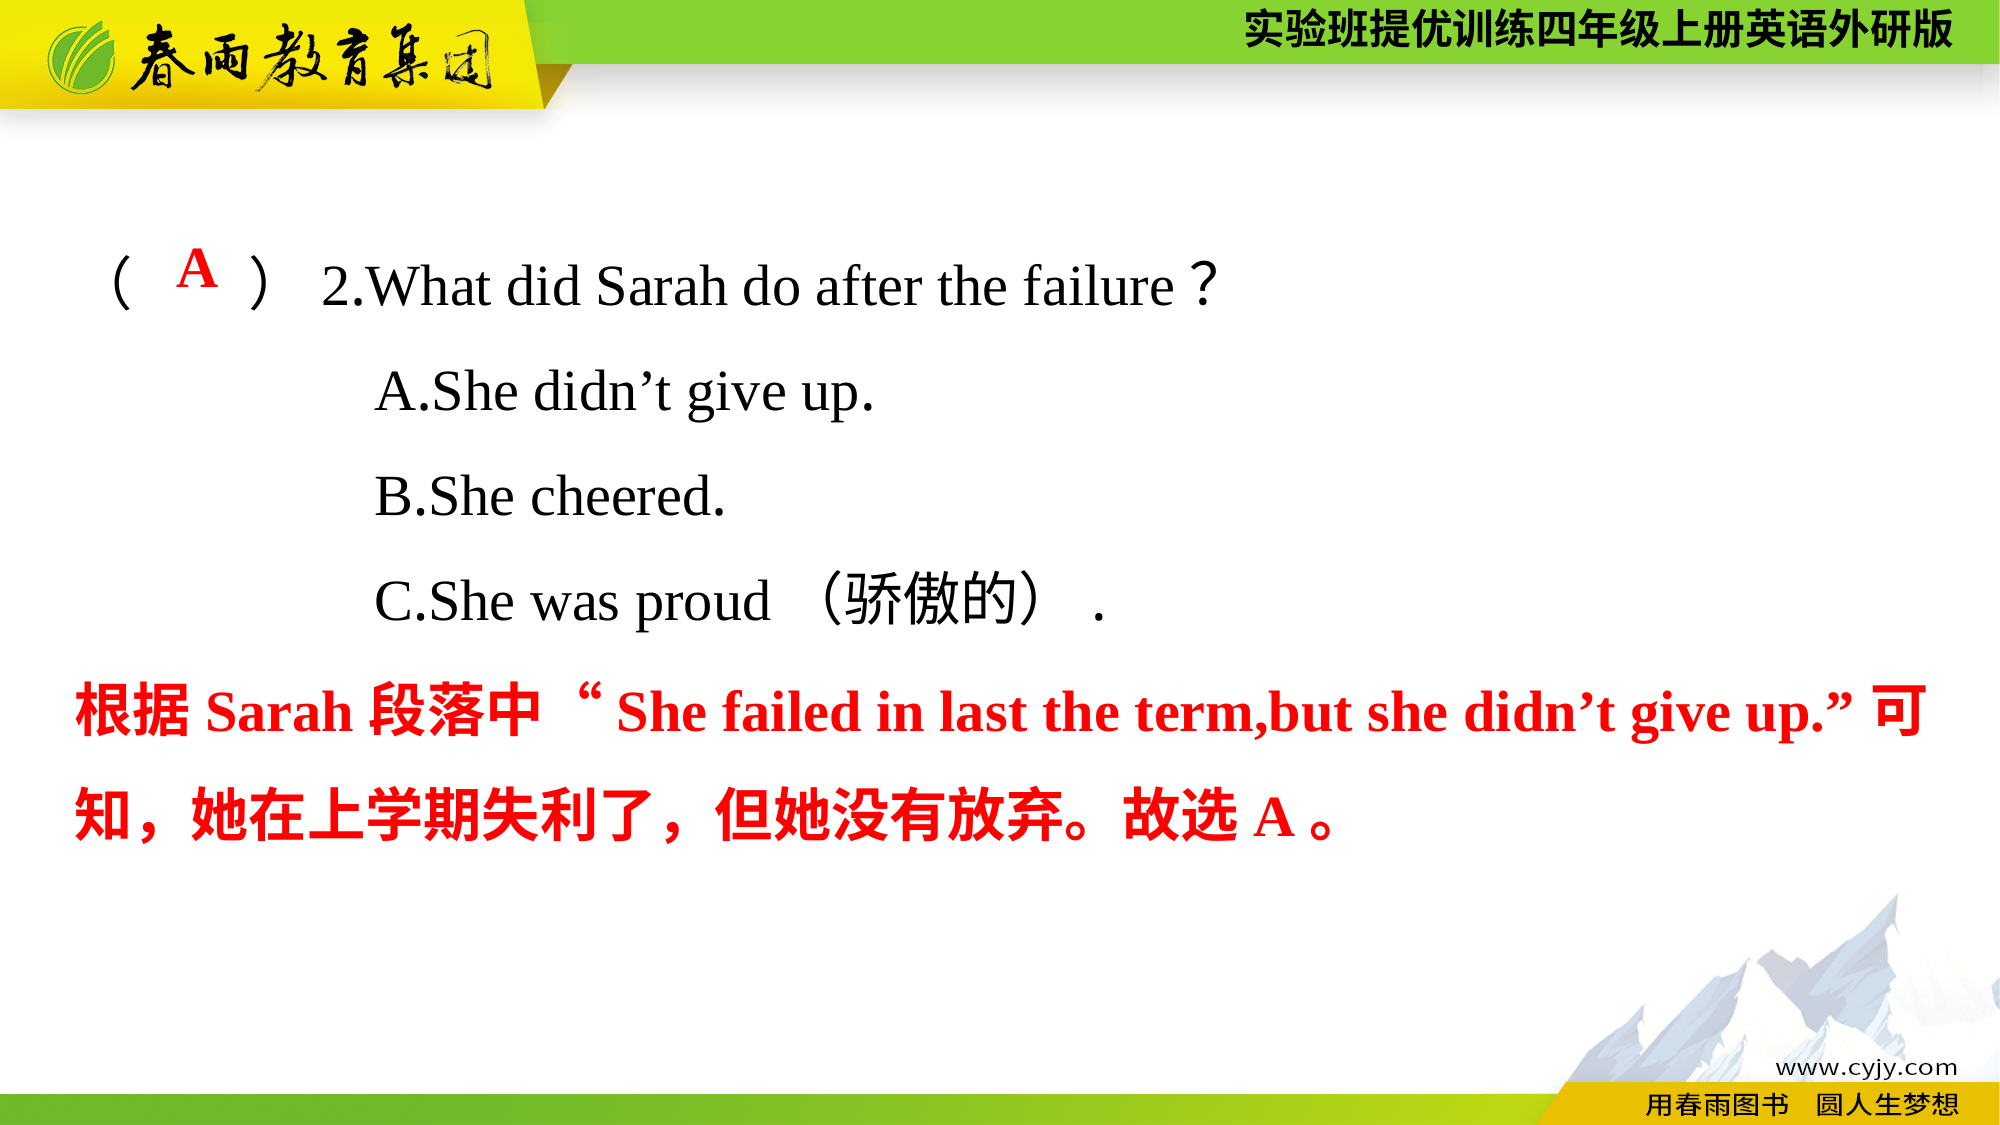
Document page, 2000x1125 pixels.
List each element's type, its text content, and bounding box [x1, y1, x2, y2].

text_box A [161, 221, 234, 307]
list （ ）2.What did Sarah do after the failure？ A.She didn’t give up. B.She cheered. C.She was proud（骄傲的）. [59, 205, 1944, 630]
text_box 根据Sarah段落中“She failed in last the term,but she didn’t give up.”可知，她在上学期失利了，但她没有放弃。故选A。 [59, 630, 1944, 856]
picture [0, 0, 2000, 1125]
